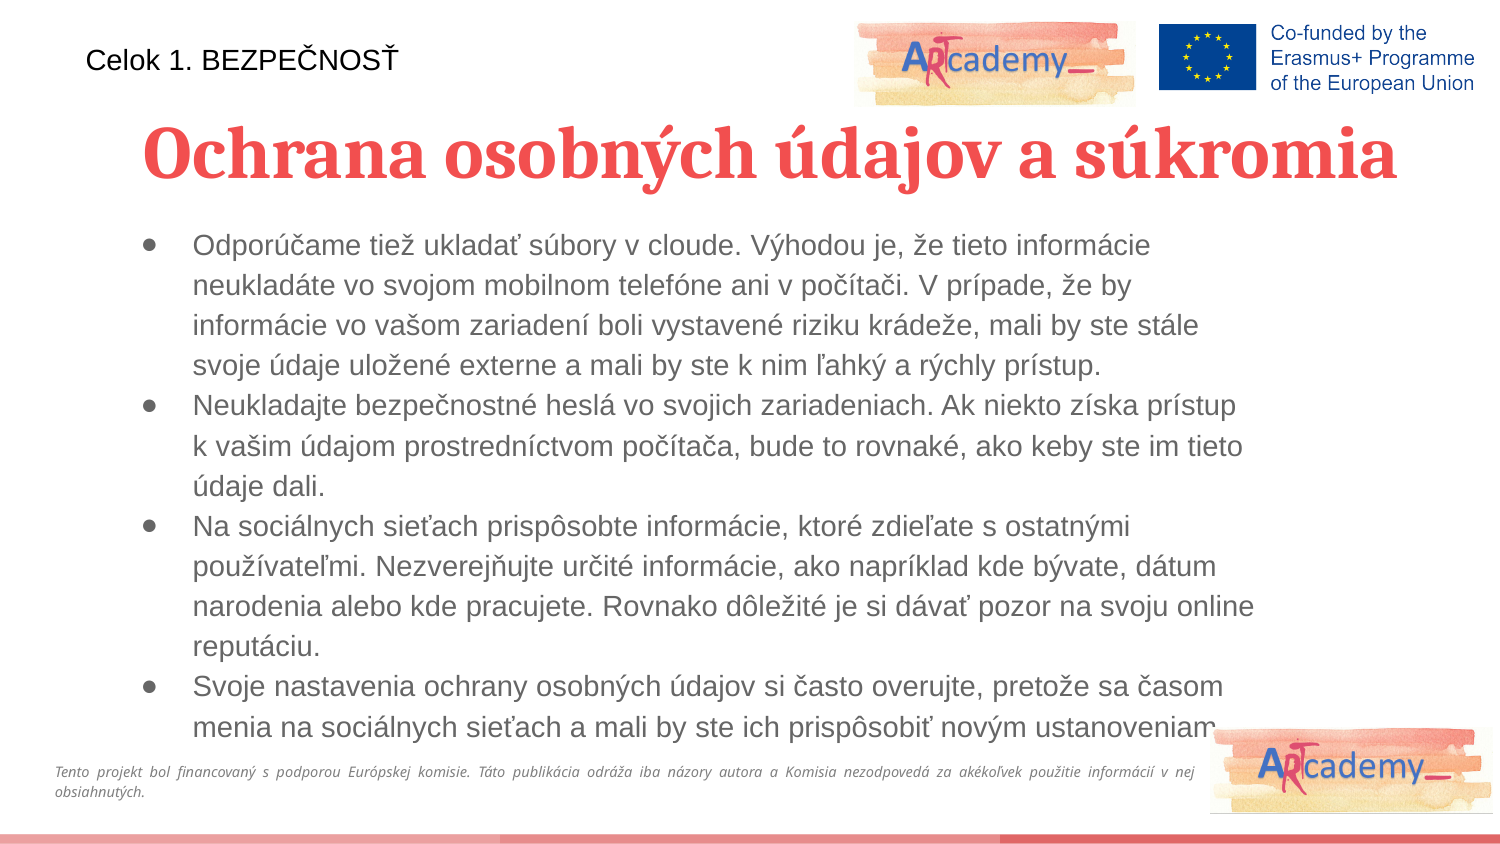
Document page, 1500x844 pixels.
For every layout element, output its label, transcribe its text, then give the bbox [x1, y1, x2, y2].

picture [1158, 24, 1474, 94]
text_box Tento projekt bol financovaný s podporou Európskej komisie. Táto publikácia odráža iba názory autora a Komisia nezodpovedá za akékoľvek použitie informácií v nej obsiahnutých. [39, 754, 1205, 799]
picture [854, 2, 1137, 138]
picture [1210, 709, 1493, 844]
text_box Celok 1. BEZPEČNOSŤ [70, 33, 492, 84]
title Ochrana osobných údajov a súkromia [70, 1, 1474, 209]
list Odporúčame tiež ukladať súbory v cloude. Výhodou je, že tieto informácie neukladáte vo svojom mobilnom telefóne ani v počítači. V prípade, že by informácie vo vašom zariadení boli vystavené riziku krádeže, mali by ste stále svoje údaje uložené externe a mali by ste k nim ľahký a rýchly prístup. Neukladajte bezpečnostné heslá vo svojich zariadeniach. Ak niekto získa prístup k vašim údajom prostredníctvom počítača, bude to rovnaké, ako keby ste im tieto údaje dali. Na sociálnych sieťach prispôsobte informácie, ktoré zdieľate s ostatnými používateľmi. Nezverejňujte určité informácie, ako napríklad kde bývate, dátum narodenia alebo kde pracujete. Rovnako dôležité je si dávať pozor na svoju online reputáciu. Svoje nastavenia ochrany osobných údajov si často overujte, pretože sa časom menia na sociálnych sieťach a mali by ste ich prispôsobiť novým ustanoveniam. [102, 205, 1274, 492]
